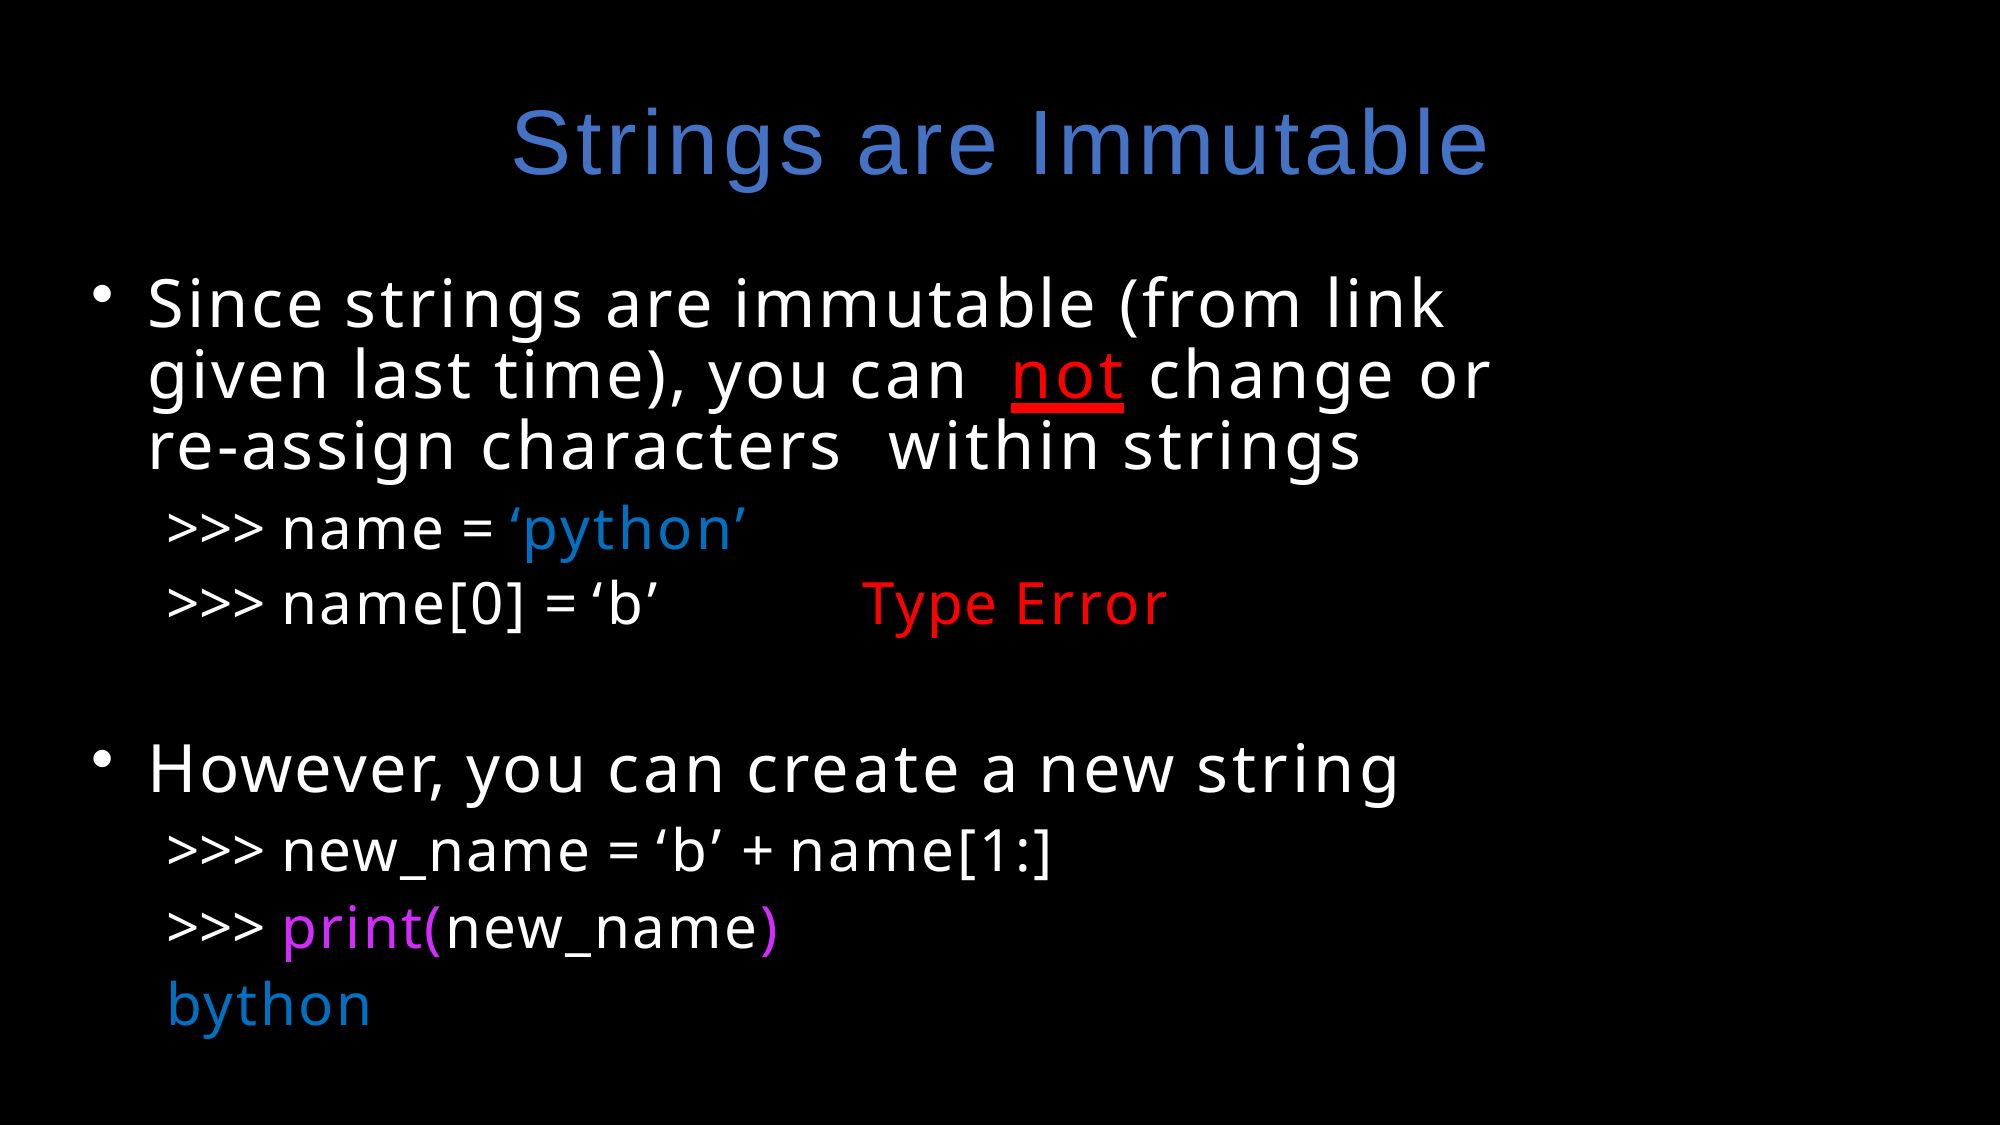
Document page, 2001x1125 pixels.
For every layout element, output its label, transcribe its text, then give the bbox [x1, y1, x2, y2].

text_box Since strings are immutable (from link given last time), you can not change or re-assign characters within strings >>> name = ‘python’ >>> name[0] = ‘b’ Type Error However, you can create a new string >>> new_name = ‘b’ + name[1:] >>> print(new_name) bython [89, 259, 1604, 1038]
title Strings are Immutable [508, 41, 1492, 232]
